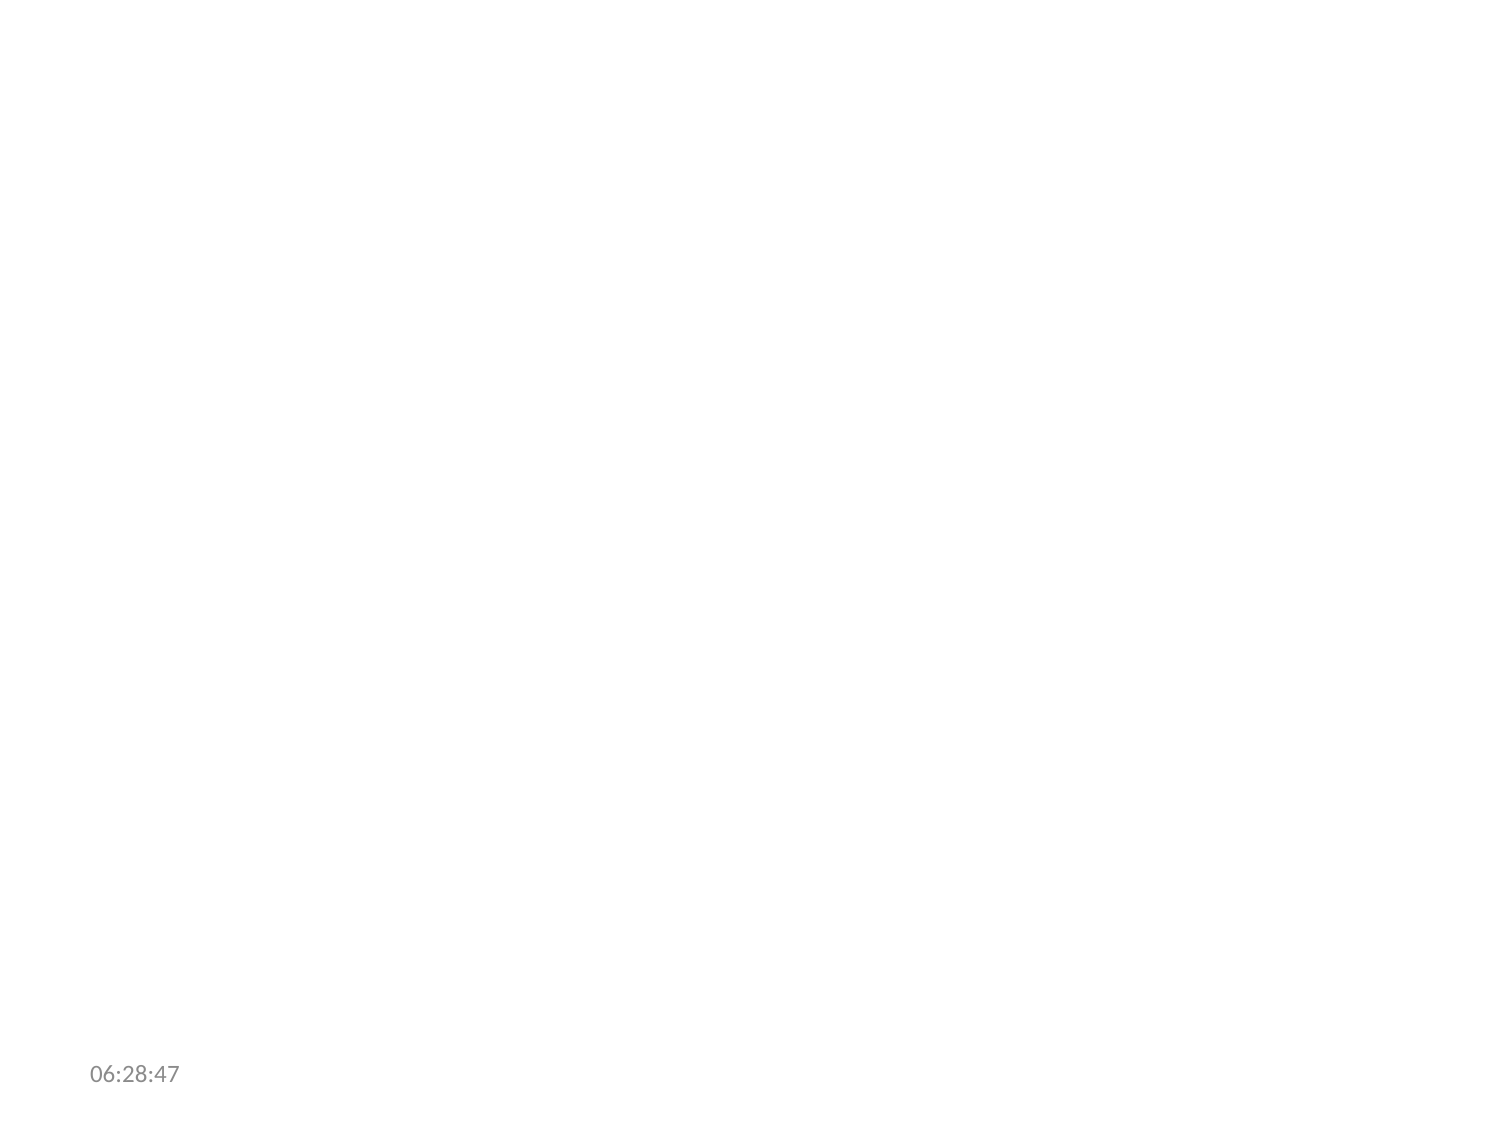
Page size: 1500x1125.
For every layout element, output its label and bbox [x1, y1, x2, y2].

slide_number [75, 1042, 425, 1103]
